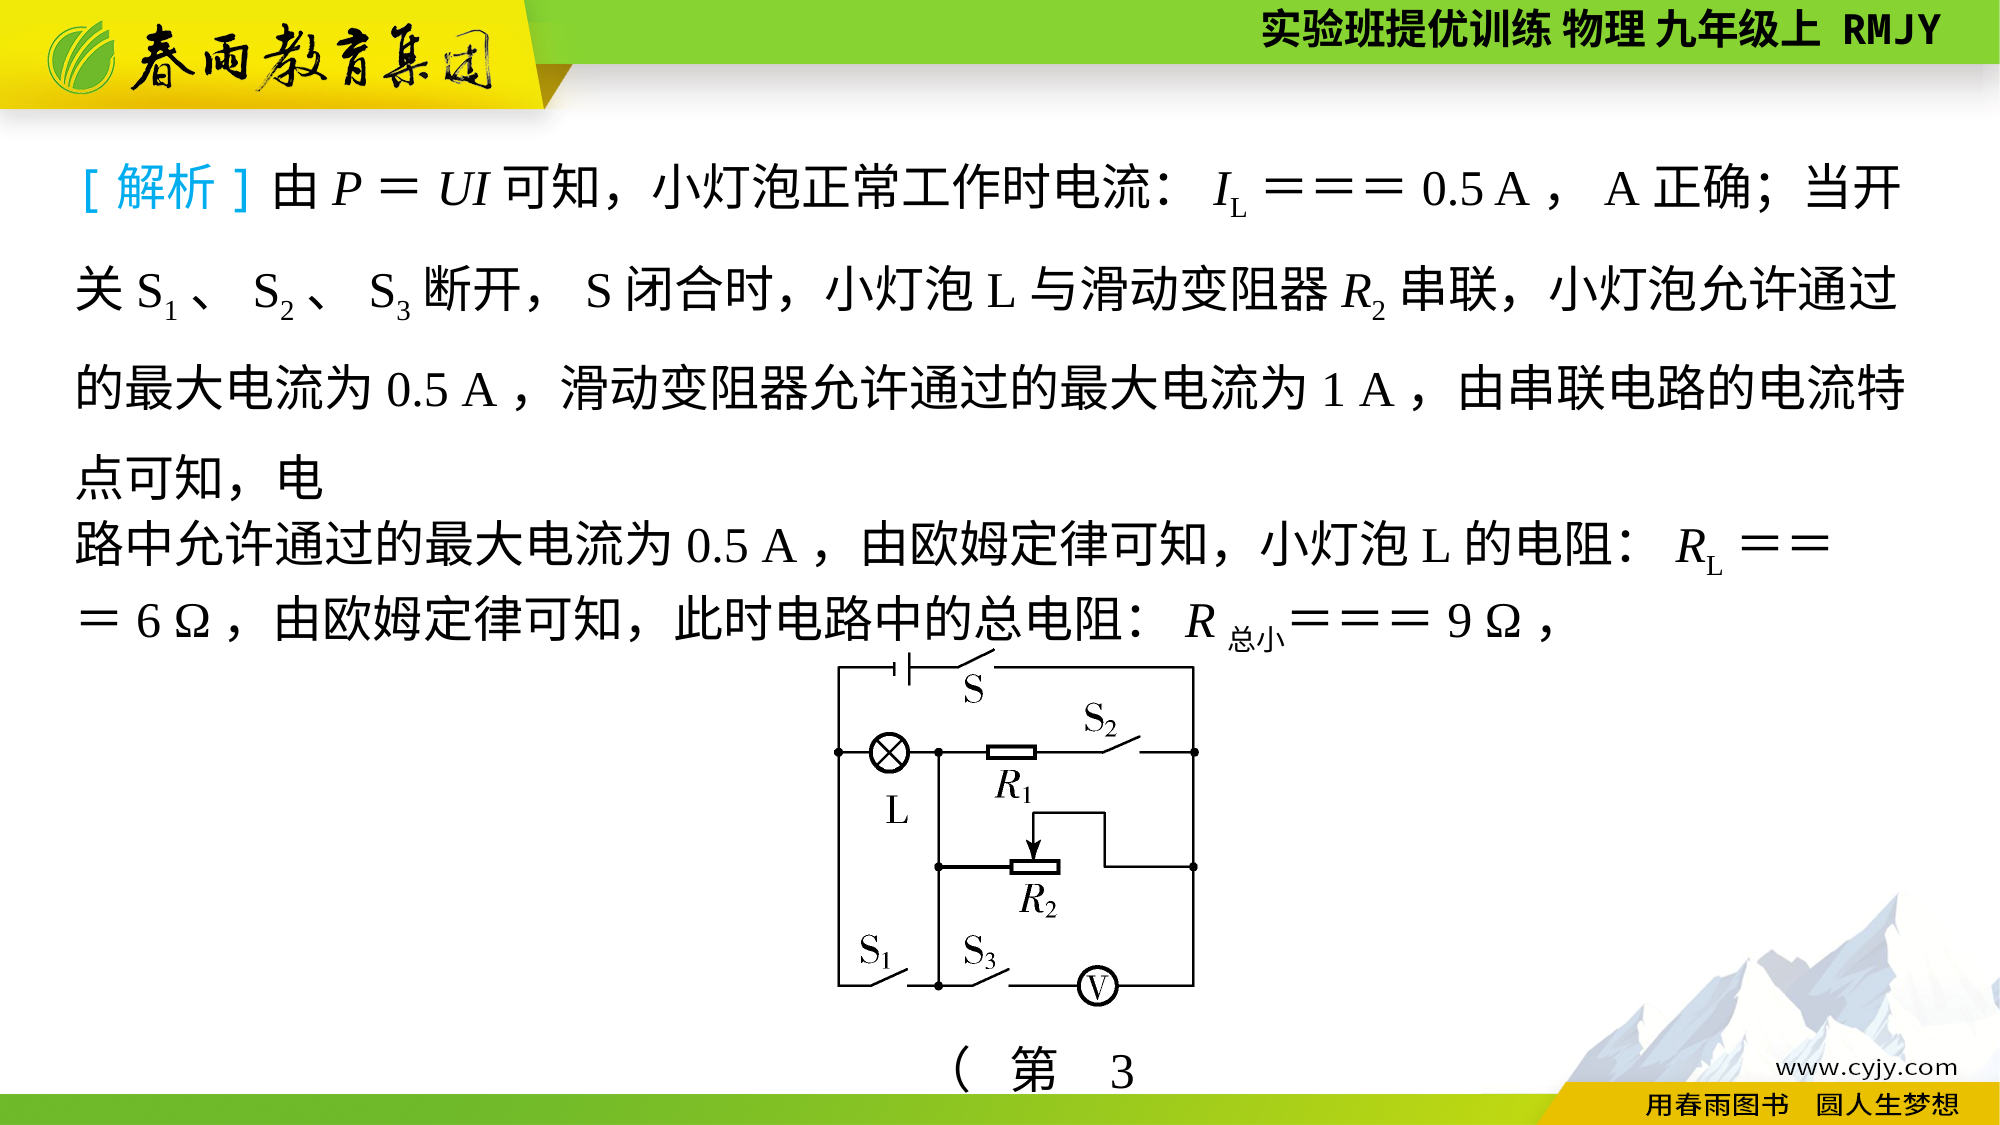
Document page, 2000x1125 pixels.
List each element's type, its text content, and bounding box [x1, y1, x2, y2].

text_box （第3题） [906, 1019, 1162, 1106]
picture [0, 0, 2000, 1125]
